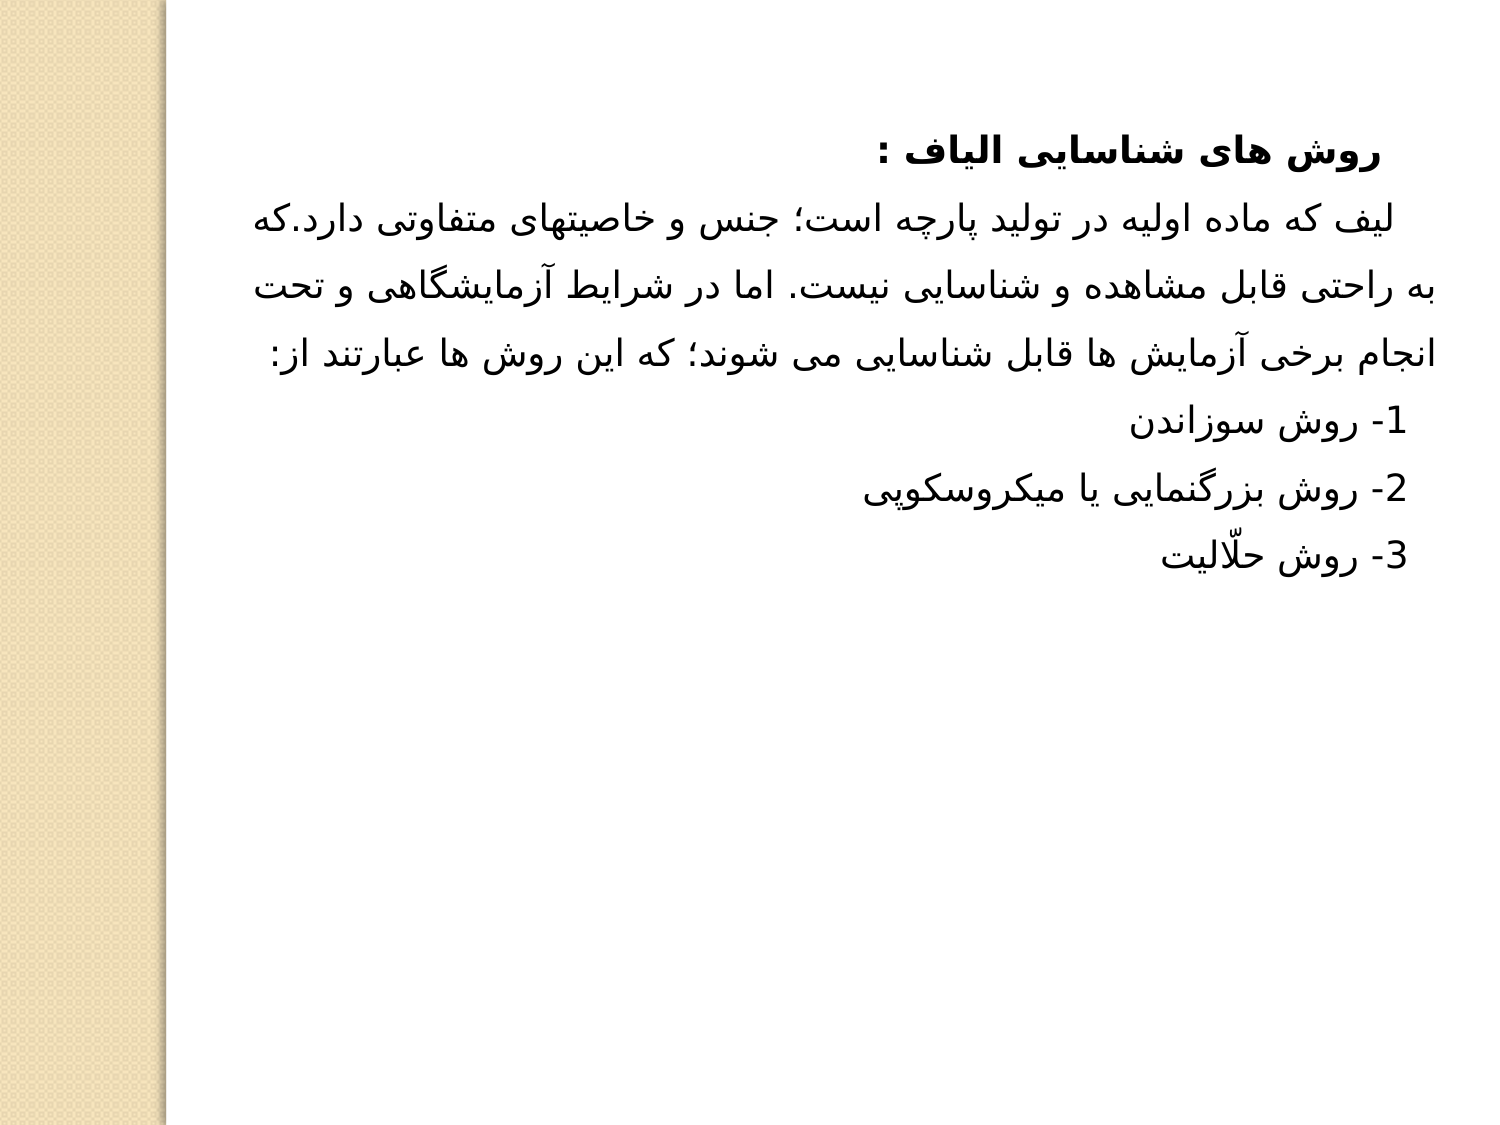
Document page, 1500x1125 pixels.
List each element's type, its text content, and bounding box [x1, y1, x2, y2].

text_box روش های شناسایی الیاف : لیف که ماده اولیه در تولید پارچه است؛ جنس و خاصیتهای متفاوتی دارد.که به راحتی قابل مشاهده و شناسایی نیست. اما در شرایط آزمایشگاهی و تحت انجام برخی آزمایش ها قابل شناسایی می شوند؛ که این روش ها عبارتند از: 1- روش سوزاندن 2- روش بزرگنمایی یا میکروسکوپی 3- روش حلّالیت [199, 96, 1454, 652]
